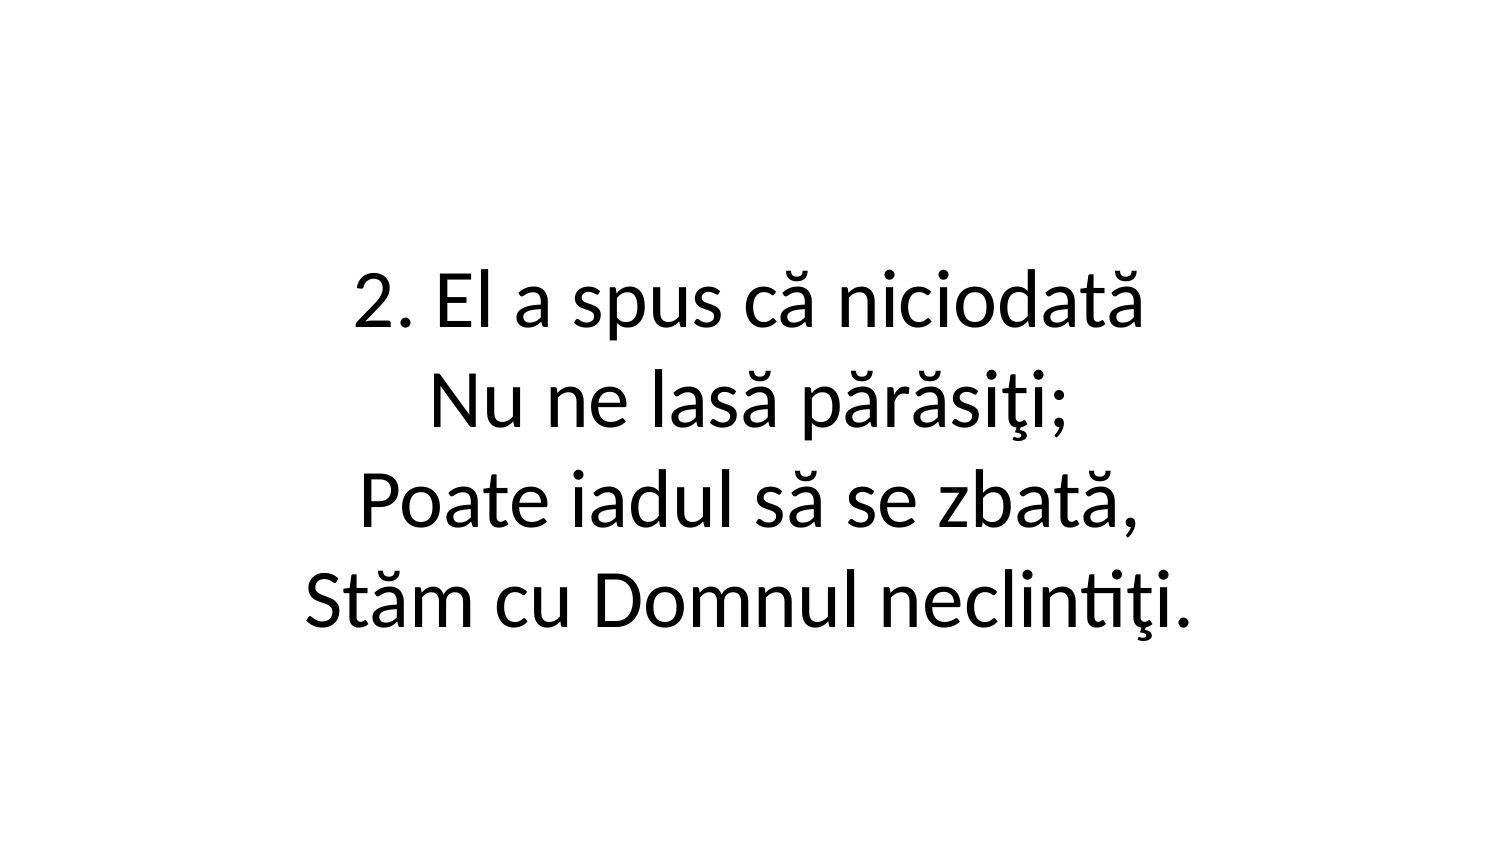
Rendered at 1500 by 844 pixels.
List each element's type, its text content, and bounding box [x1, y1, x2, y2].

text_box 2. El a spus că niciodată Nu ne lasă părăsiţi; Poate iadul să se zbată, Stăm cu Domnul neclintiţi. [289, 192, 1211, 652]
